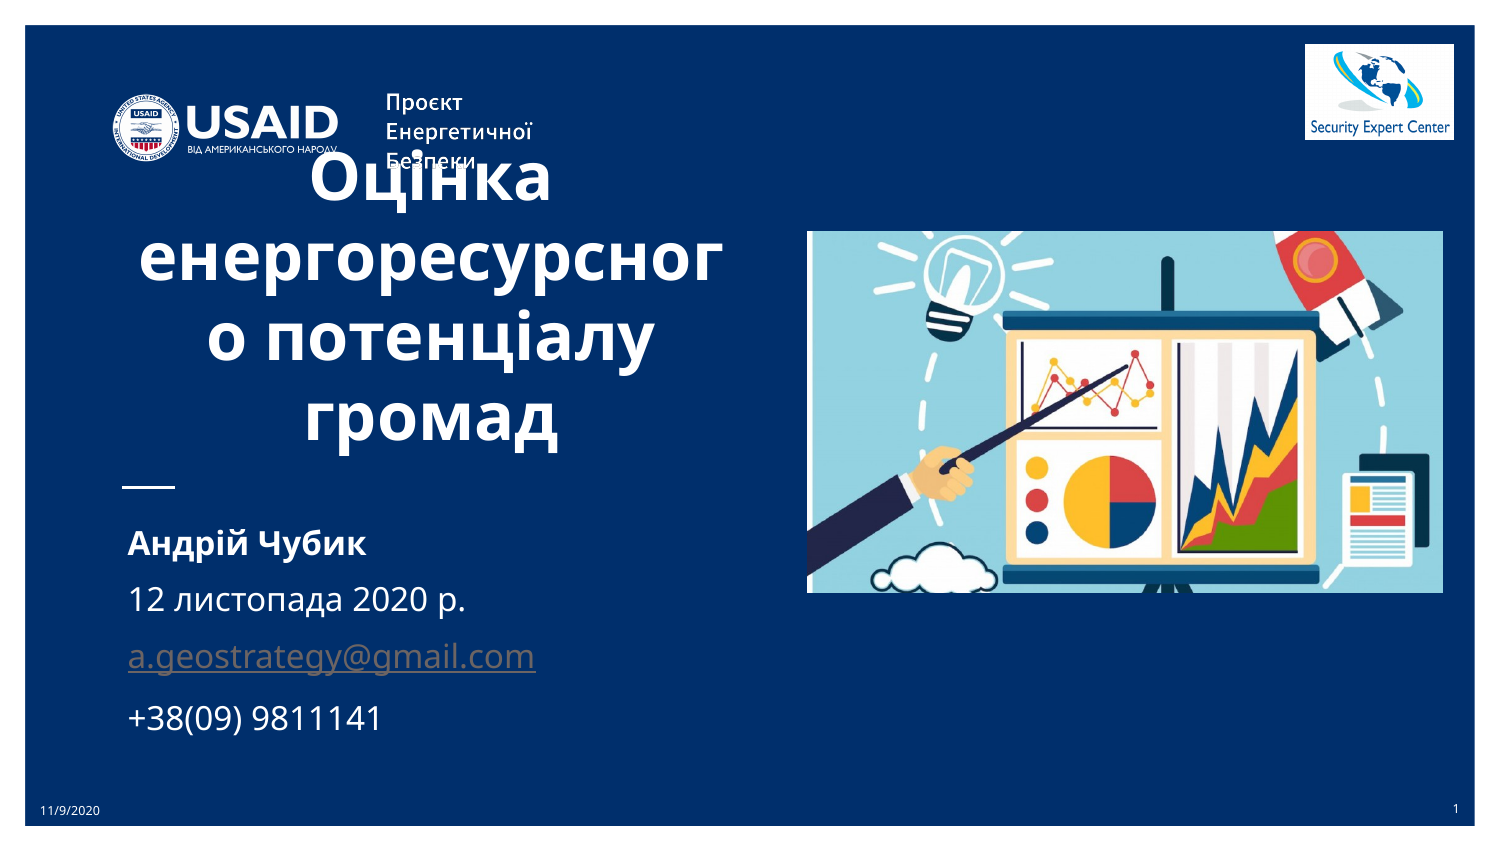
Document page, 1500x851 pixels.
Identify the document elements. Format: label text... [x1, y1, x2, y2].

slide_number ‹#› [1125, 794, 1475, 826]
picture [374, 84, 541, 180]
title Оцінка енергоресурсного потенціалу громад [112, 262, 750, 462]
picture [806, 231, 1444, 593]
picture [80, 73, 370, 186]
picture [1304, 44, 1455, 140]
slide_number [24, 794, 375, 826]
subtitle Андрій Чубик 12 листопада 2020 р. a.geostrategy@gmail.com +38(09) 9811141 [112, 514, 675, 713]
